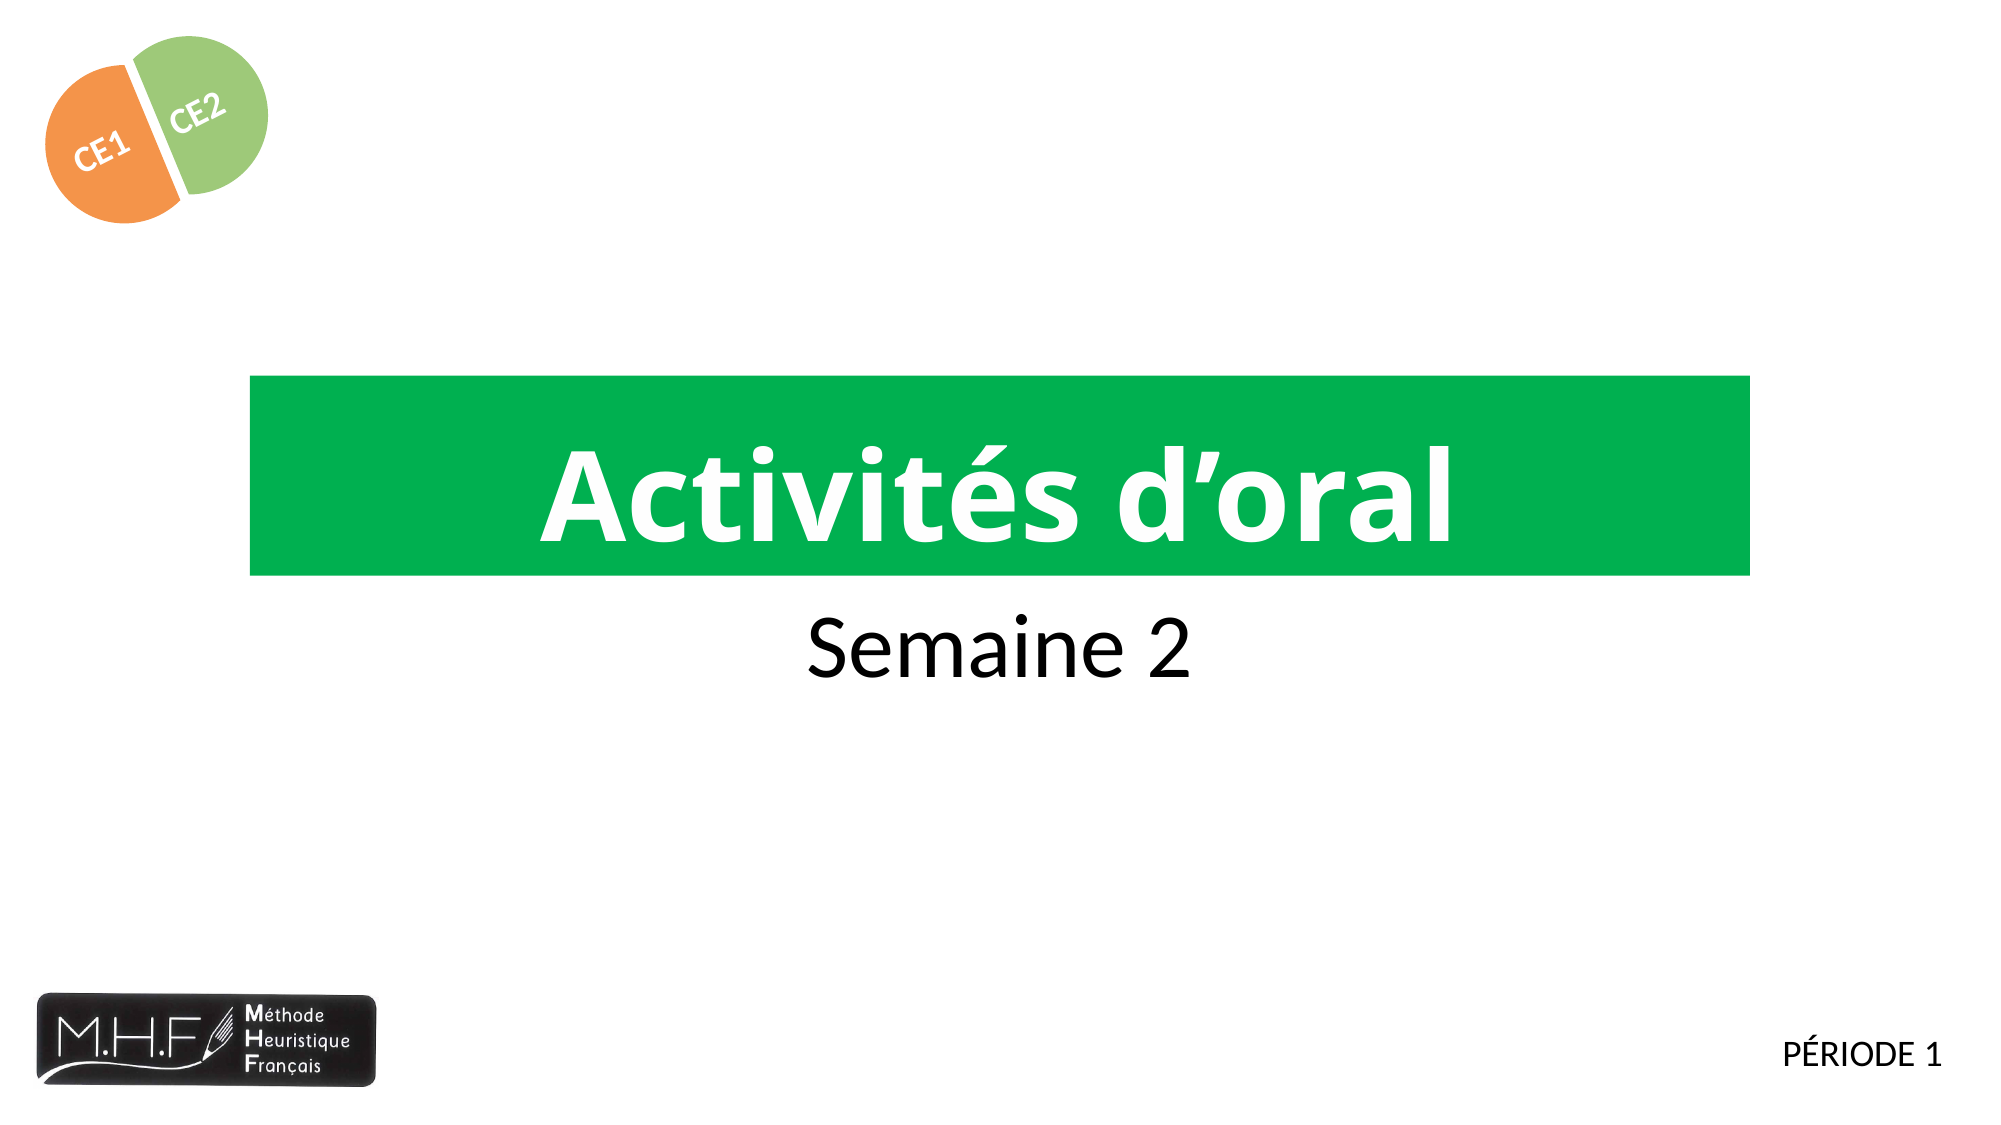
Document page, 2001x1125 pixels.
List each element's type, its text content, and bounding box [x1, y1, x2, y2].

subtitle Semaine 2 [249, 590, 1750, 863]
picture [33, 990, 379, 1089]
text_box PÉRIODE 1 [1362, 1021, 1967, 1082]
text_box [45, 35, 269, 224]
title Activités d’oral [249, 375, 1750, 576]
